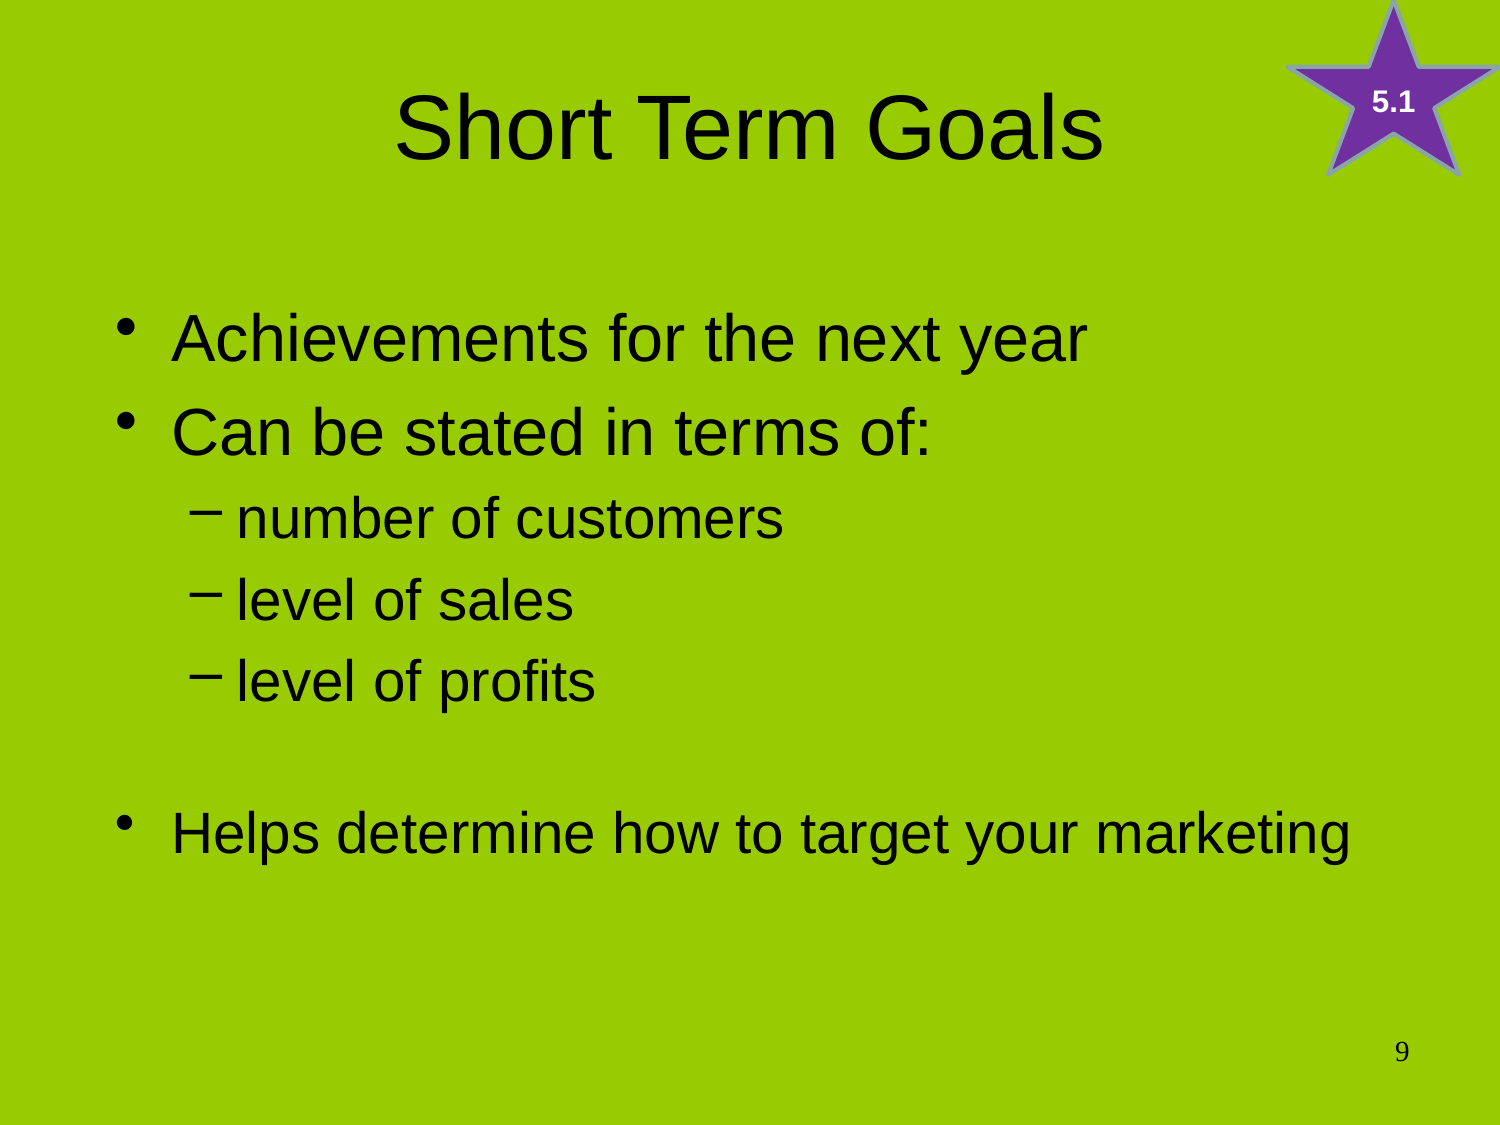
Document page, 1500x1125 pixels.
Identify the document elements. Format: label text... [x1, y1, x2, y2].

text_box 5.1 [1285, 0, 1500, 177]
list Achievements for the next year Can be stated in terms of: number of customers level of sales level of profits Helps determine how to target your marketing [99, 287, 1413, 926]
title Short Term Goals [74, 44, 1426, 201]
slide_number 9 [1074, 1024, 1426, 1103]
